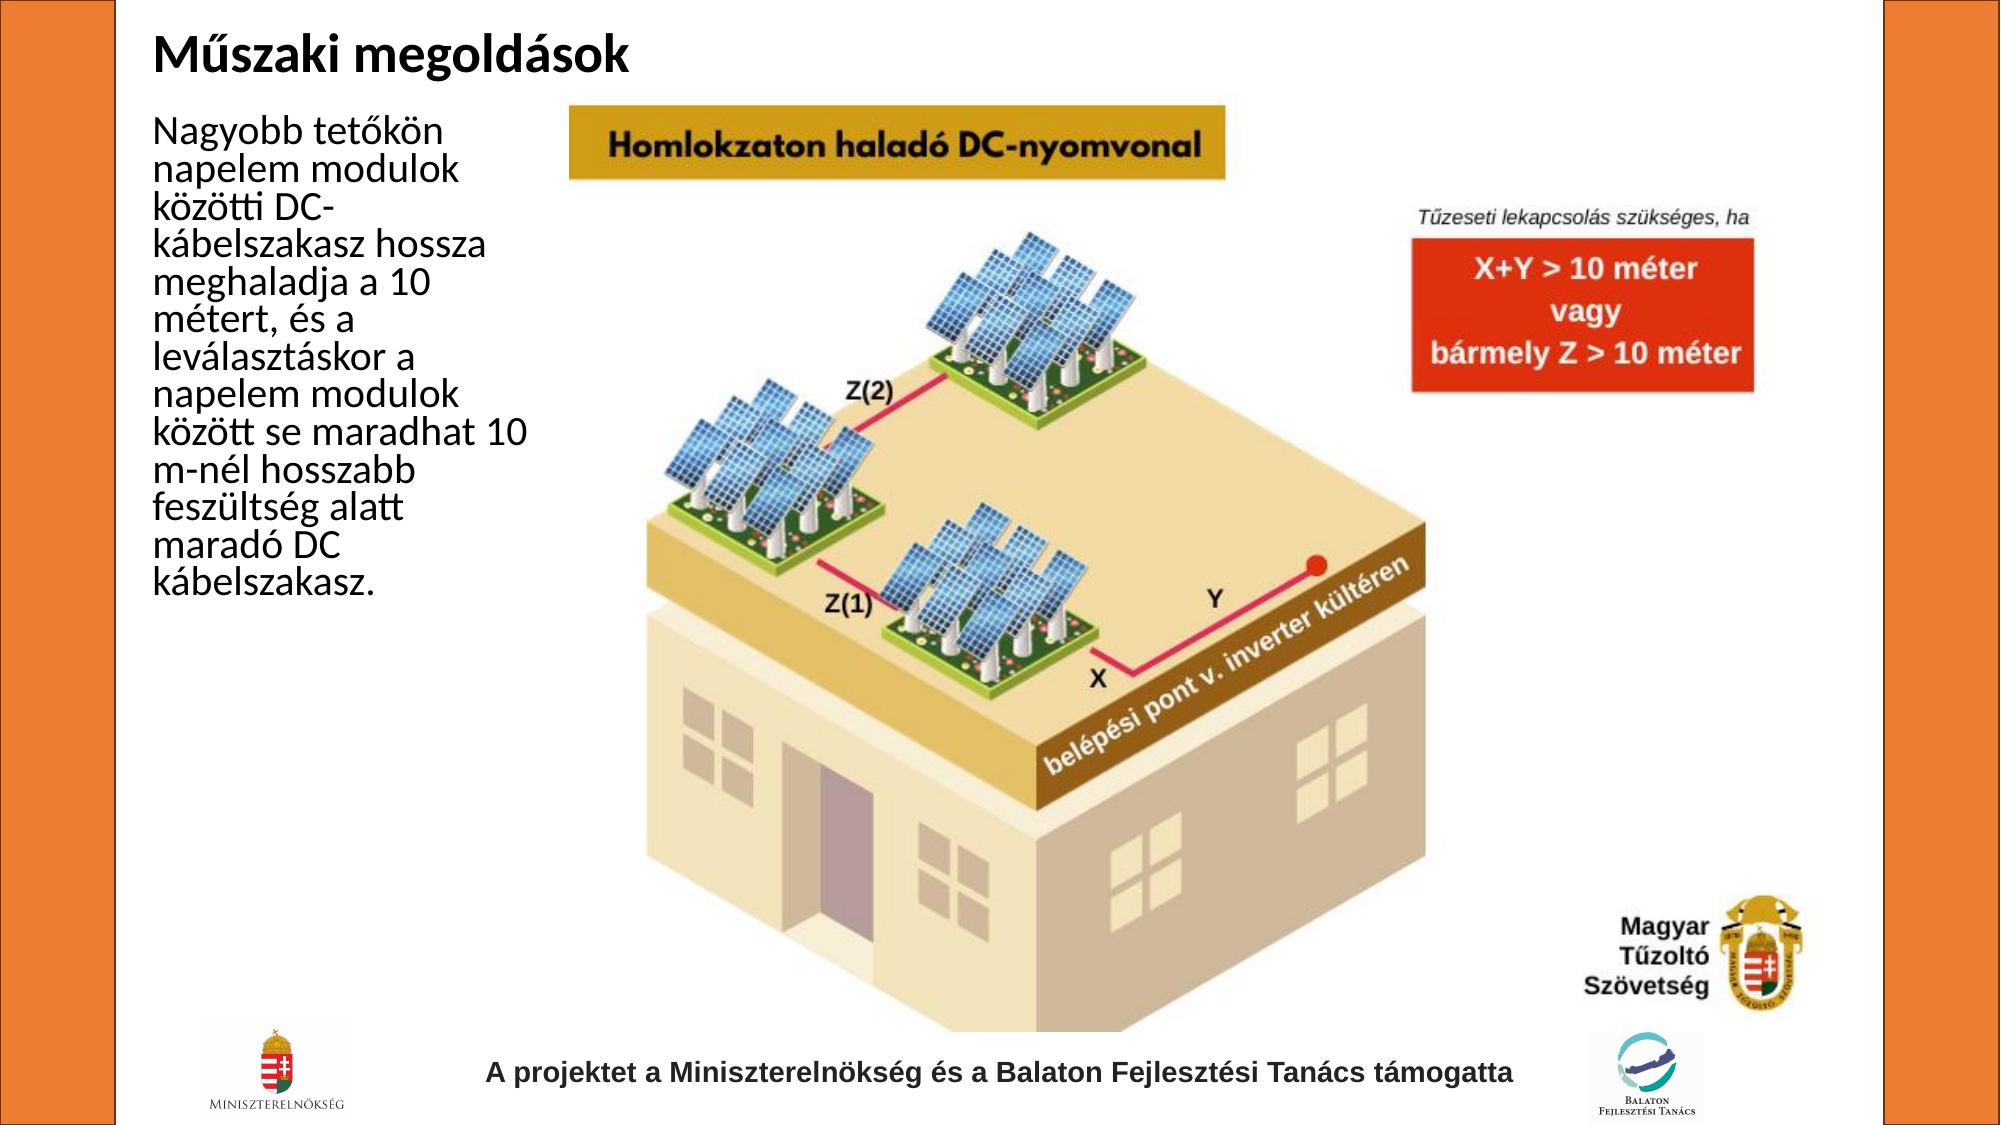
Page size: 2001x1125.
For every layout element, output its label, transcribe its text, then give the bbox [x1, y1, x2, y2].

picture [569, 93, 1820, 1125]
text_box Műszaki megoldások [137, 24, 1174, 90]
list Nagyobb tetőkön napelem modulok közötti DC-kábelszakasz hossza meghaladja a 10 métert, és a leválasztáskor a napelem modulok között se maradhat 10 m-nél hosszabb feszültség alatt maradó DC kábelszakasz. [137, 107, 548, 1014]
picture [201, 1018, 353, 1119]
